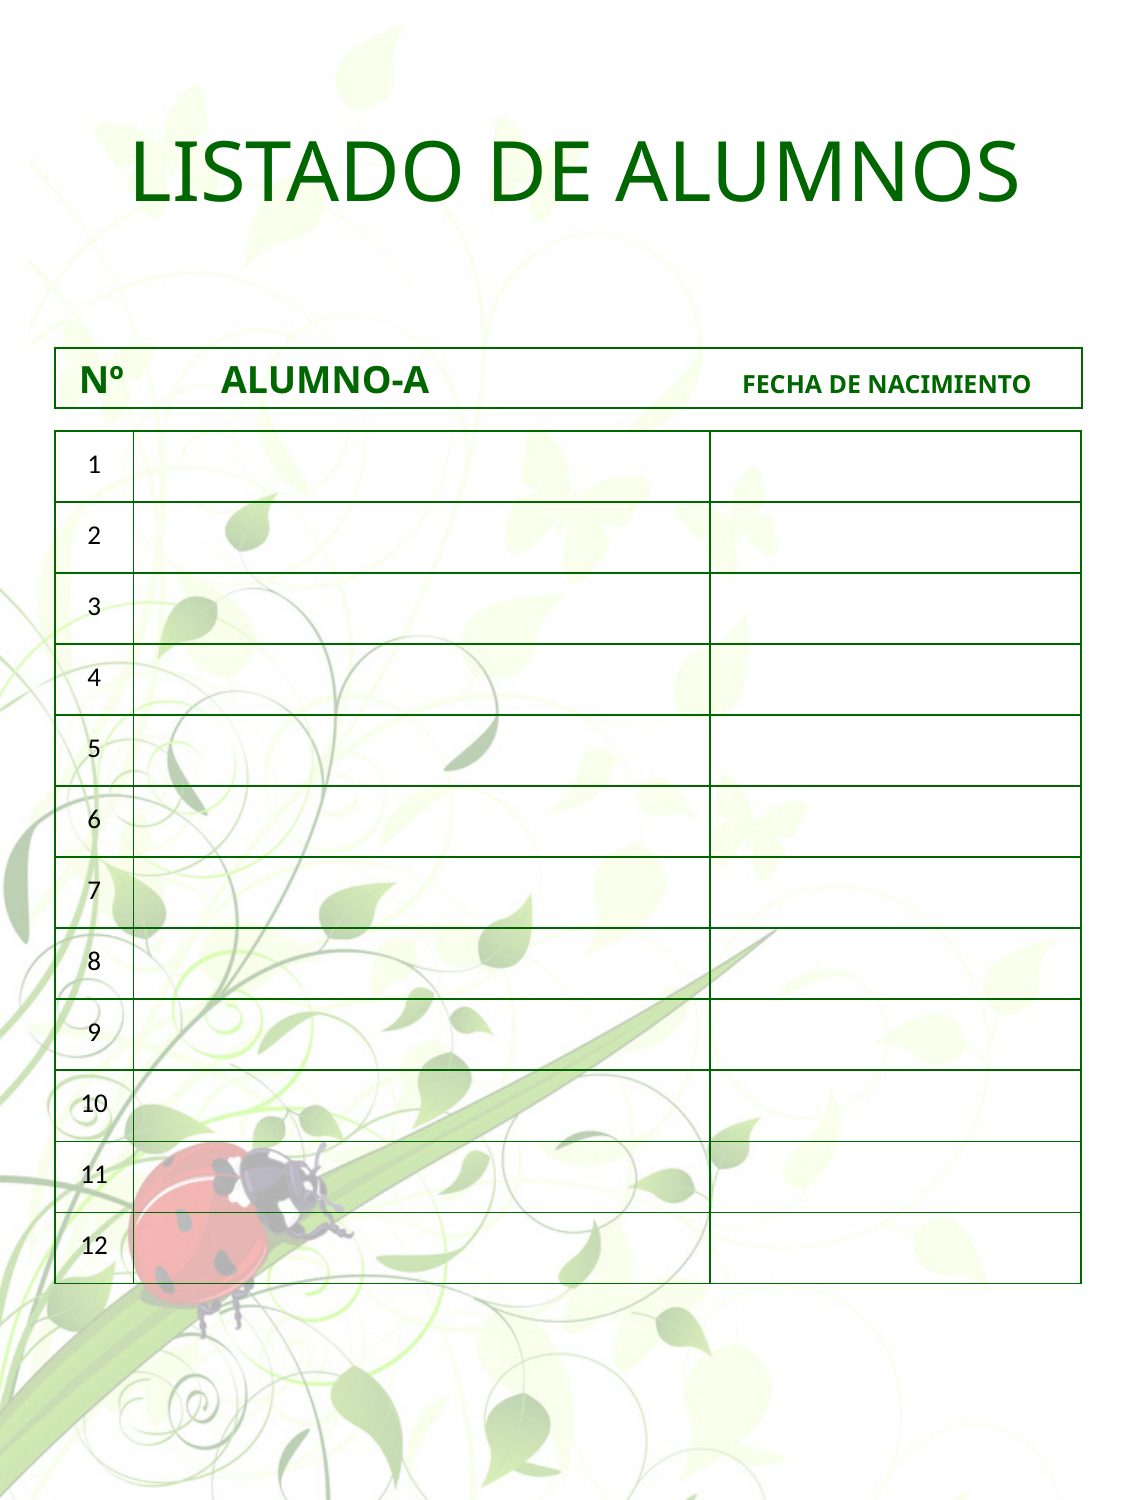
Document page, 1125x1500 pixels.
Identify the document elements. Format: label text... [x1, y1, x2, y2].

table_header [134, 432, 709, 501]
table_cell [134, 1000, 709, 1069]
table_cell [134, 929, 709, 998]
table_cell [134, 1213, 709, 1283]
table_cell 7 [56, 858, 133, 927]
table_cell [134, 1142, 709, 1212]
table_cell 2 [56, 503, 133, 572]
table_cell 12 [56, 1213, 133, 1283]
text_box Nº ALUMNO-A FECHA DE NACIMIENTO [54, 348, 1083, 409]
table_cell [134, 1071, 709, 1141]
table_cell [711, 1213, 1080, 1283]
table_cell 3 [56, 574, 133, 643]
table_cell 11 [56, 1142, 133, 1212]
table_header [711, 432, 1080, 501]
table_cell 4 [56, 645, 133, 714]
table_cell [711, 1000, 1080, 1069]
table_header 1 [56, 432, 133, 501]
table_cell [134, 787, 709, 856]
table_cell 10 [56, 1071, 133, 1141]
table_cell 9 [56, 1000, 133, 1069]
table_cell [134, 716, 709, 785]
table_cell [711, 858, 1080, 927]
table_cell [134, 645, 709, 714]
table_cell [134, 503, 709, 572]
table_cell [711, 1142, 1080, 1212]
table_cell 8 [56, 929, 133, 998]
table_cell [134, 858, 709, 927]
table_cell [134, 574, 709, 643]
text_box LISTADO DE ALUMNOS [90, 112, 1061, 237]
picture [0, 0, 1125, 1500]
table_cell [711, 1071, 1080, 1141]
table_cell [711, 716, 1080, 785]
table_cell 5 [56, 716, 133, 785]
table_cell 6 [56, 787, 133, 856]
table_cell [711, 645, 1080, 714]
table_cell [711, 503, 1080, 572]
table_cell [711, 929, 1080, 998]
table_cell [711, 574, 1080, 643]
table_cell [711, 787, 1080, 856]
